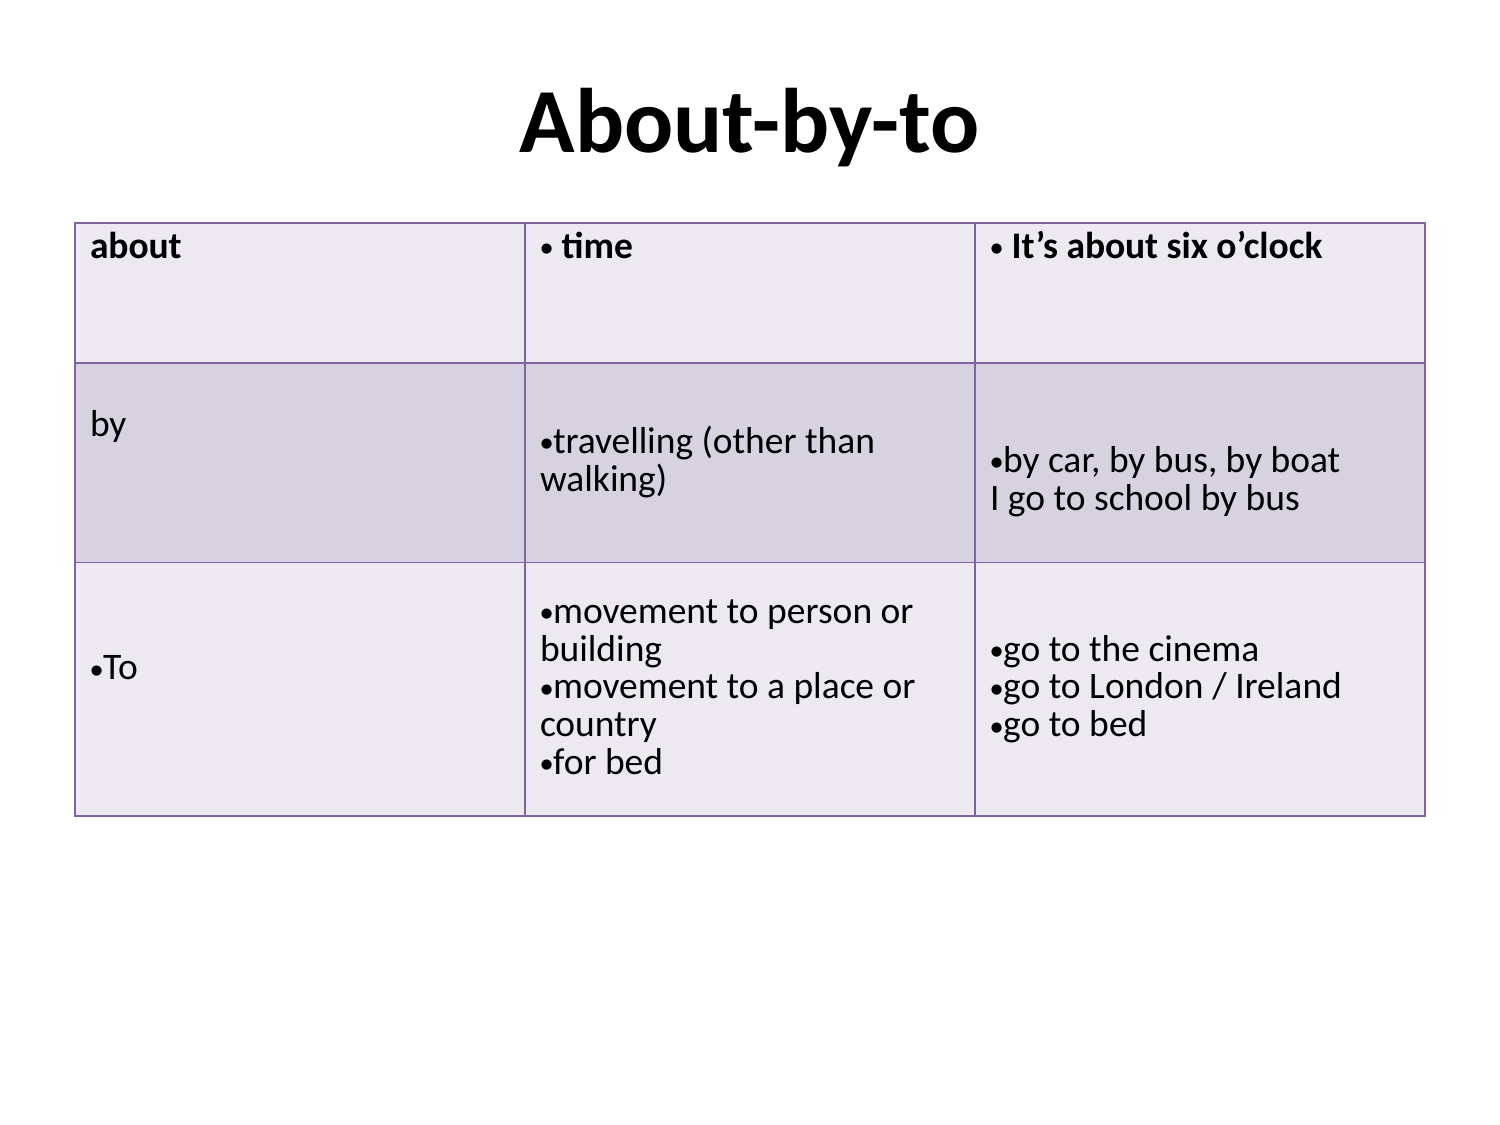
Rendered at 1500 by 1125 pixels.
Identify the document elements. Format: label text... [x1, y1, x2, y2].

table_cell by car, by bus, by boat I go to school by bus [976, 364, 1424, 562]
table_cell movement to person or building movement to a place or country for bed [526, 563, 974, 815]
table_header about [76, 224, 524, 362]
table_header It’s about six o’clock [976, 224, 1424, 362]
table_cell travelling (other than walking) [526, 364, 974, 562]
table_cell by [76, 364, 524, 562]
title About-by-to [75, 45, 1425, 188]
table_cell go to the cinema go to London / Ireland go to bed [976, 563, 1424, 815]
table_header time [526, 224, 974, 362]
table_cell To [76, 563, 524, 815]
